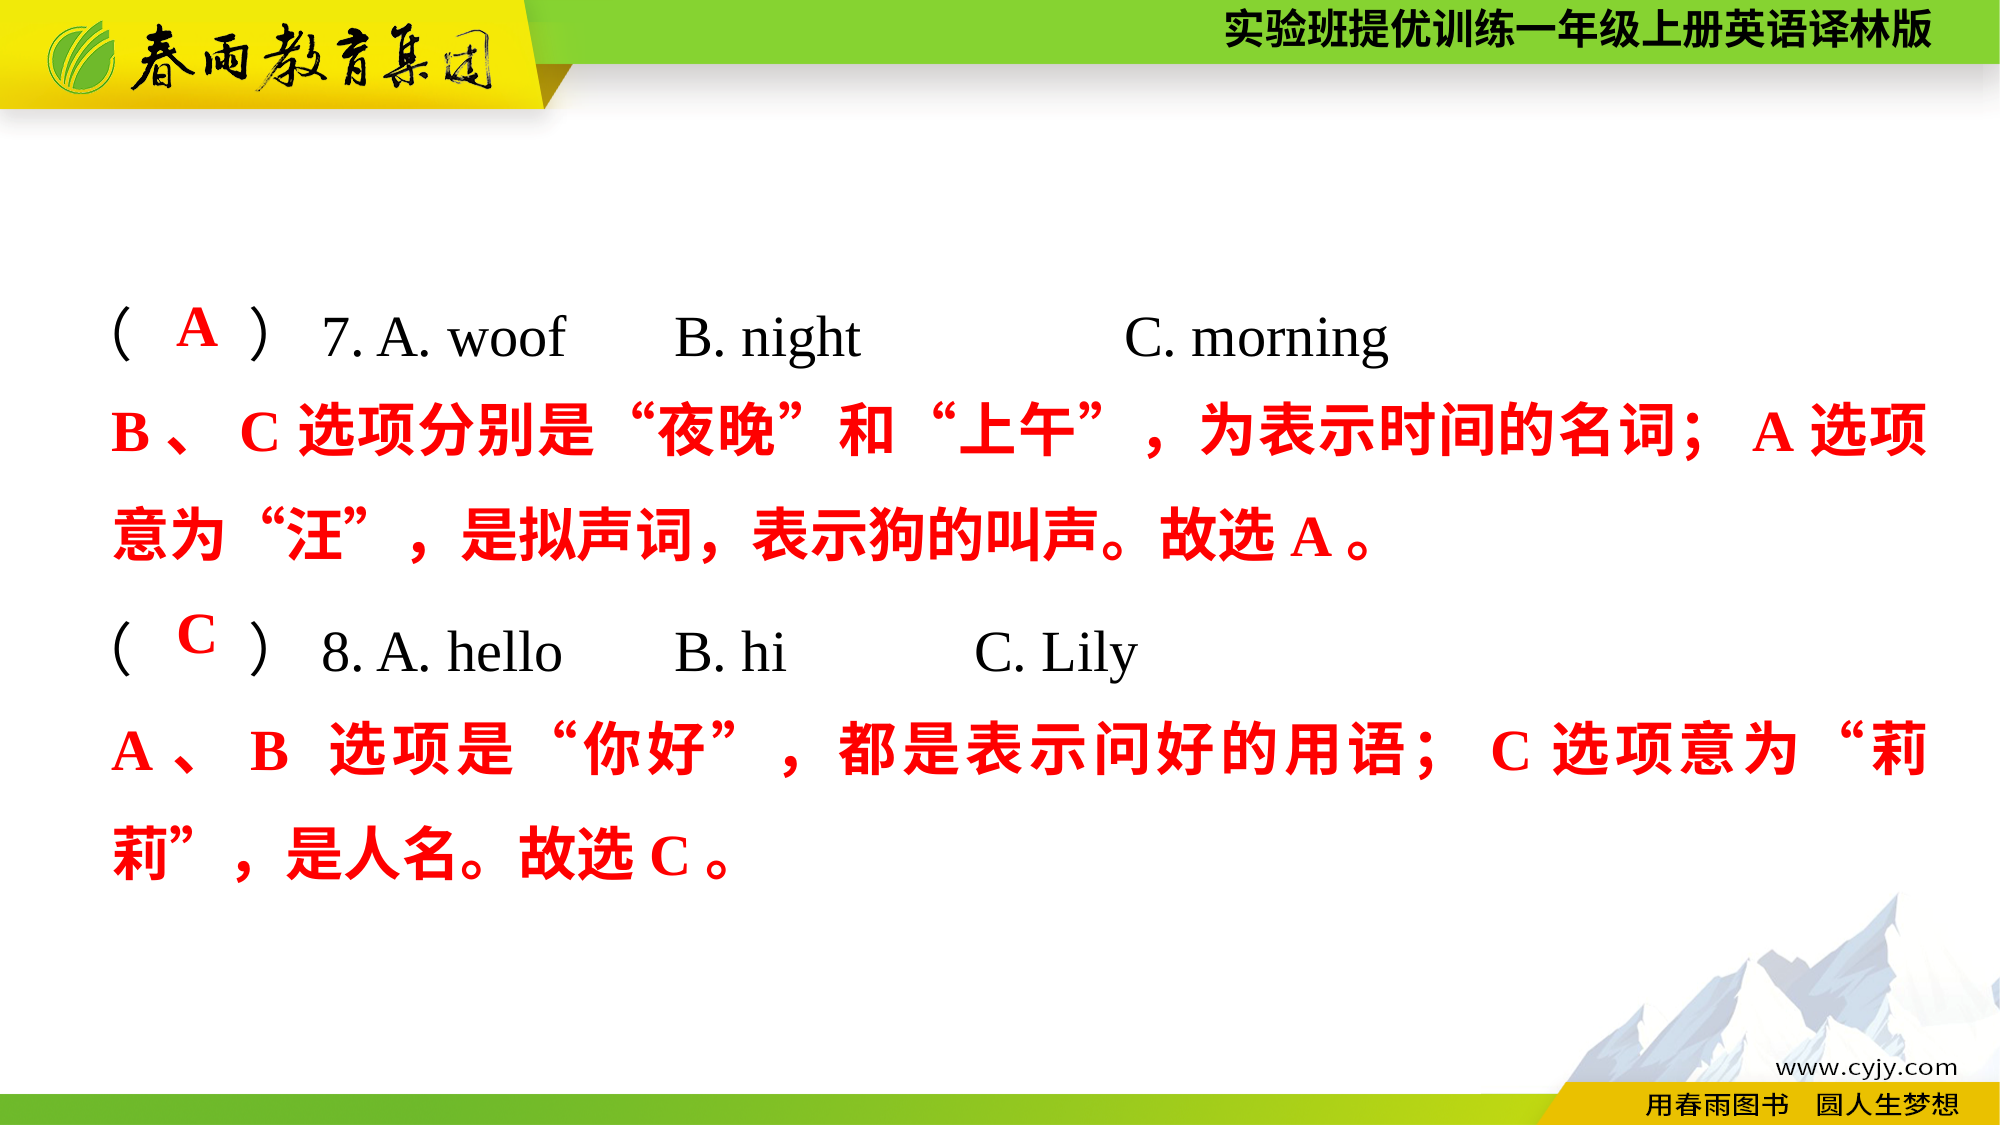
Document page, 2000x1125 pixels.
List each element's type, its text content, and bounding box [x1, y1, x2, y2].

text_box C [161, 588, 234, 669]
picture [0, 0, 2000, 1125]
list （ ）7. A. woof B. night C. morning （ ）8. A. hello B. hi C. Lily [59, 255, 1944, 695]
text_box A [161, 281, 234, 350]
text_box A、B 选项是“你好”，都是表示问好的用语；C选项意为“莉莉”，是人名。故选C。 [96, 669, 1944, 895]
text_box B、C选项分别是“夜晚”和“上午”，为表示时间的名词；A选项意为“汪”，是拟声词，表示狗的叫声。故选A。 [96, 350, 1944, 576]
